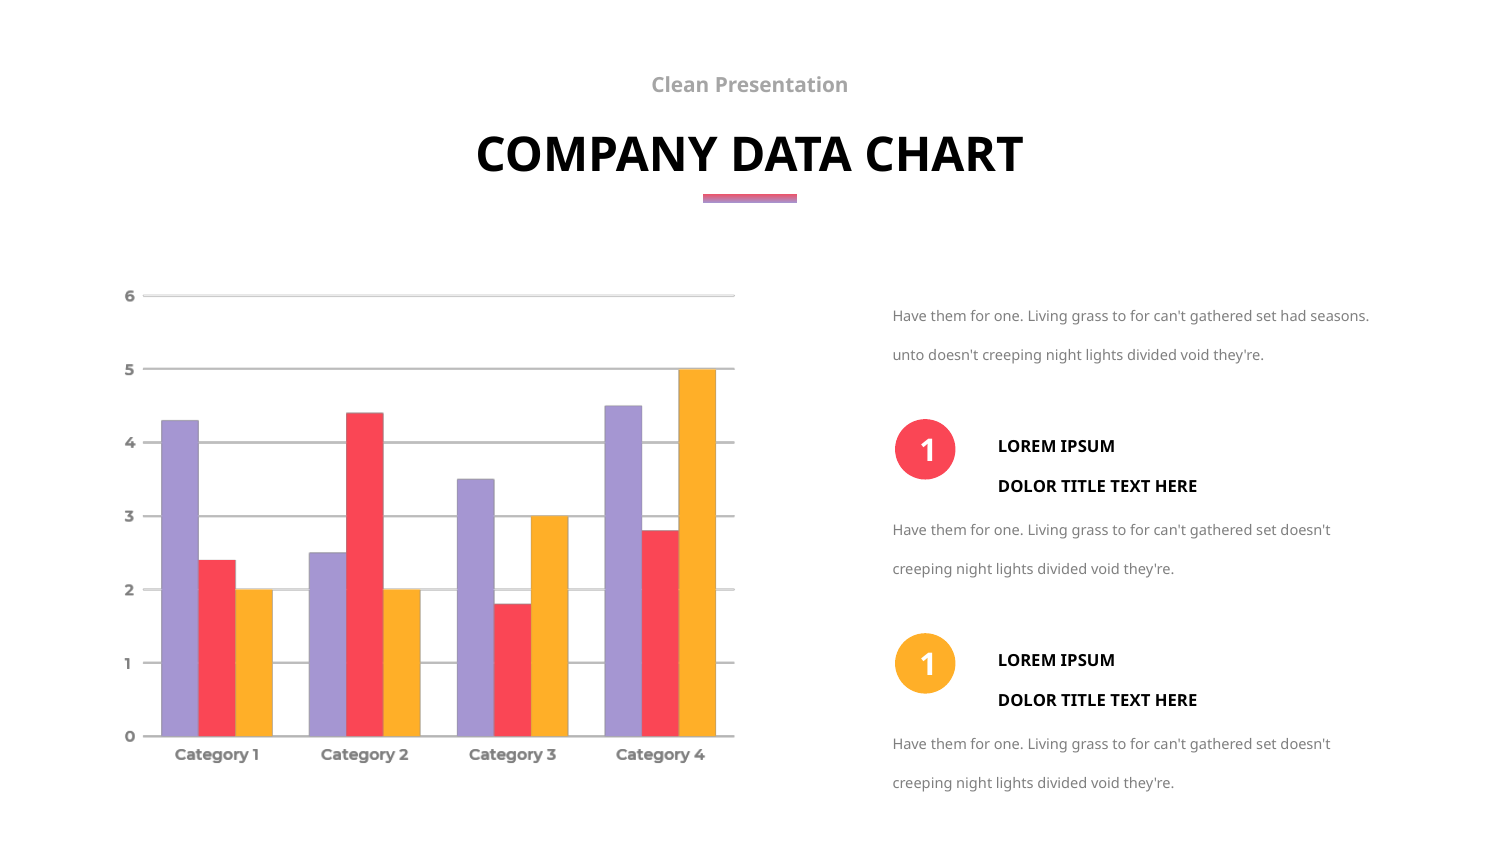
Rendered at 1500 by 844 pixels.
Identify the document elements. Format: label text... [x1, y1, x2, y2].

text_box LOREM IPSUM DOLOR TITLE TEXT HERE [986, 624, 1236, 695]
text_box Have them for one. Living grass to for can't gathered set had seasons. unto doesn't creeping night lights divided void they're. [881, 280, 1390, 350]
text_box 1 [901, 424, 956, 474]
text_box [703, 194, 797, 203]
text_box [907, 474, 943, 480]
text_box Clean Presentation [494, 65, 1006, 102]
text_box [907, 688, 943, 694]
text_box 1 [901, 638, 956, 688]
text_box Have them for one. Living grass to for can't gathered set doesn't creeping night lights divided void they're. [881, 708, 1350, 778]
text_box Have them for one. Living grass to for can't gathered set doesn't creeping night lights divided void they're. [881, 494, 1350, 564]
text_box [908, 419, 942, 424]
picture [109, 279, 751, 779]
text_box [908, 633, 942, 638]
text_box COMPANY DATA CHART [334, 112, 1166, 176]
text_box LOREM IPSUM DOLOR TITLE TEXT HERE [986, 410, 1236, 481]
text_box [895, 645, 901, 682]
text_box [895, 431, 901, 468]
